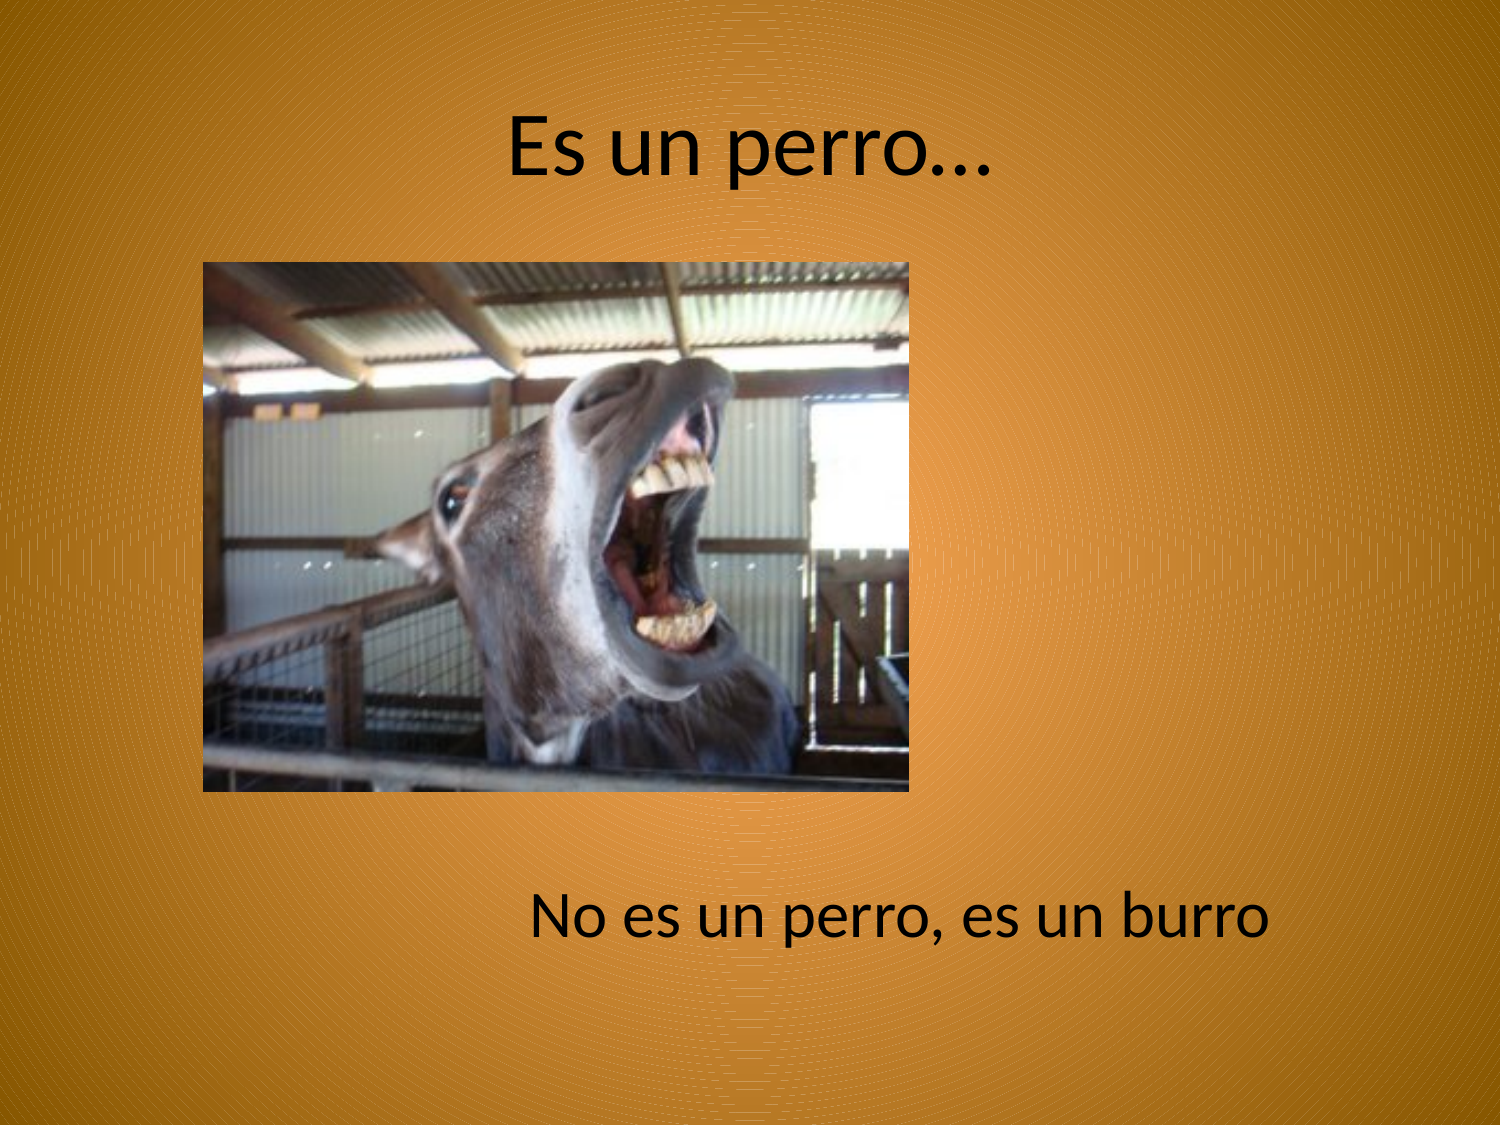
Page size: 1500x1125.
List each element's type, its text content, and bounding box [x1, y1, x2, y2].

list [74, 262, 1037, 792]
title Es un perro… [75, 45, 1425, 233]
text_box No es un perro, es un burro [514, 863, 1287, 959]
